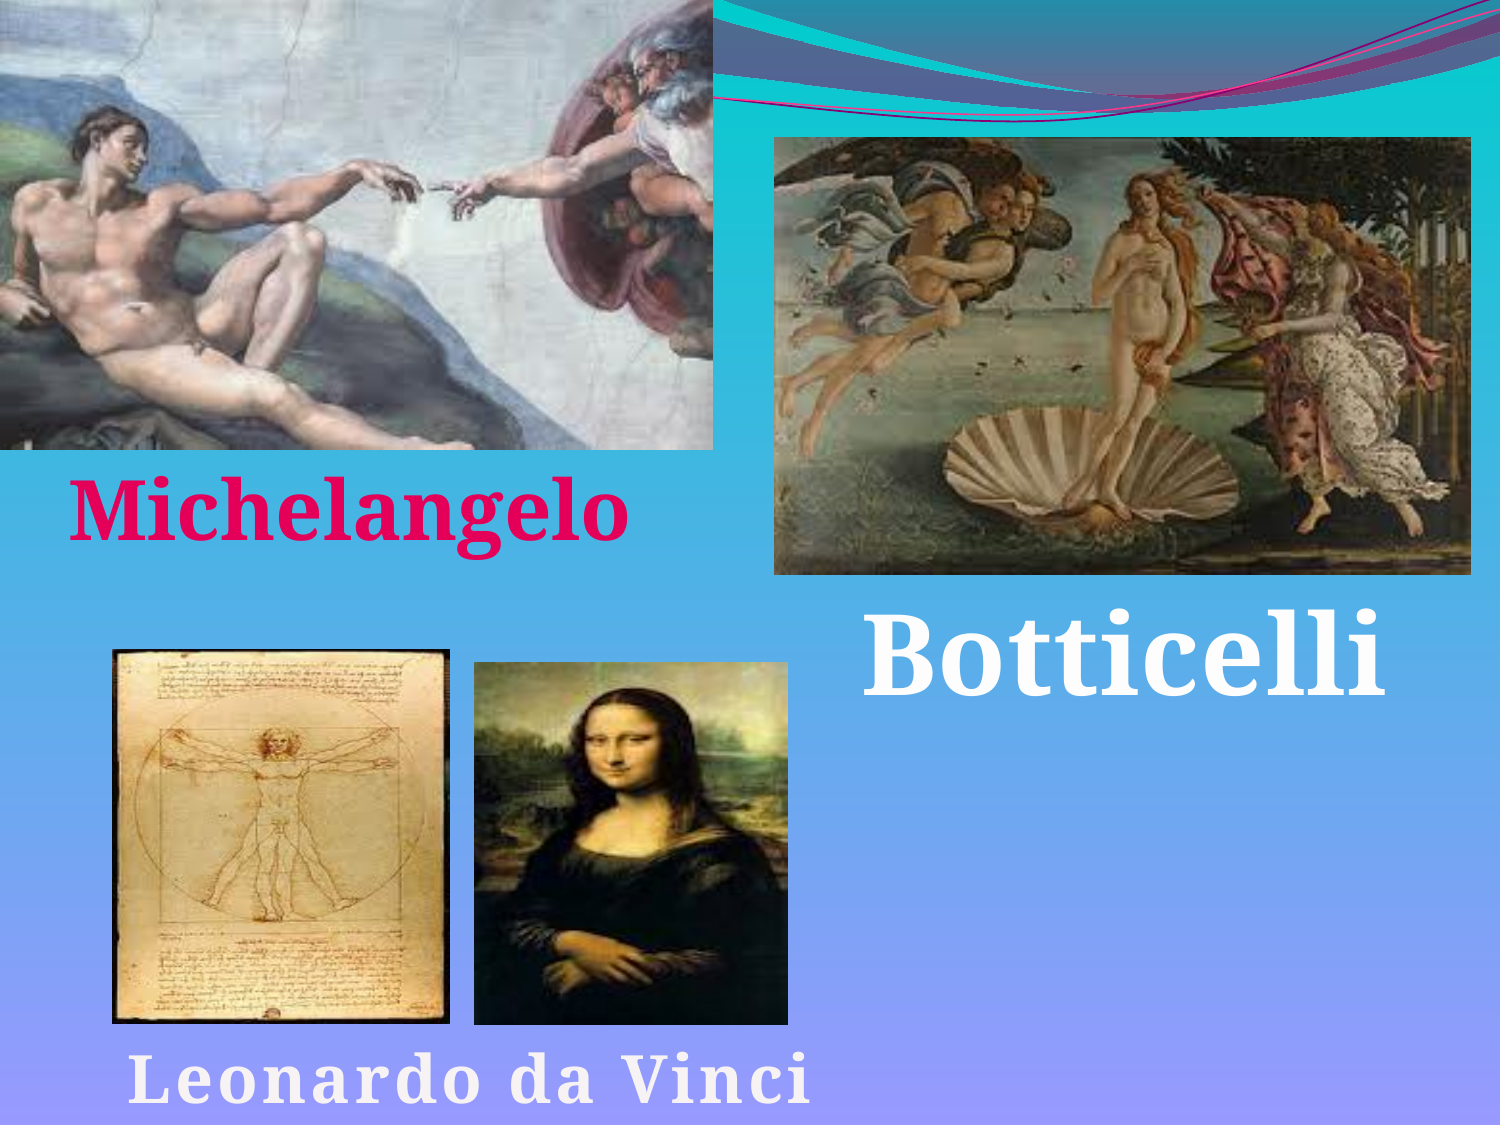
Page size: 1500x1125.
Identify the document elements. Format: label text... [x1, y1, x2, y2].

picture [112, 649, 451, 1024]
text_box Michelangelo [0, 462, 700, 565]
picture [474, 662, 788, 1026]
picture [0, 0, 713, 450]
picture [774, 137, 1472, 576]
text_box Botticelli [846, 588, 1403, 725]
text_box Leonardo da Vinci [112, 1029, 827, 1124]
